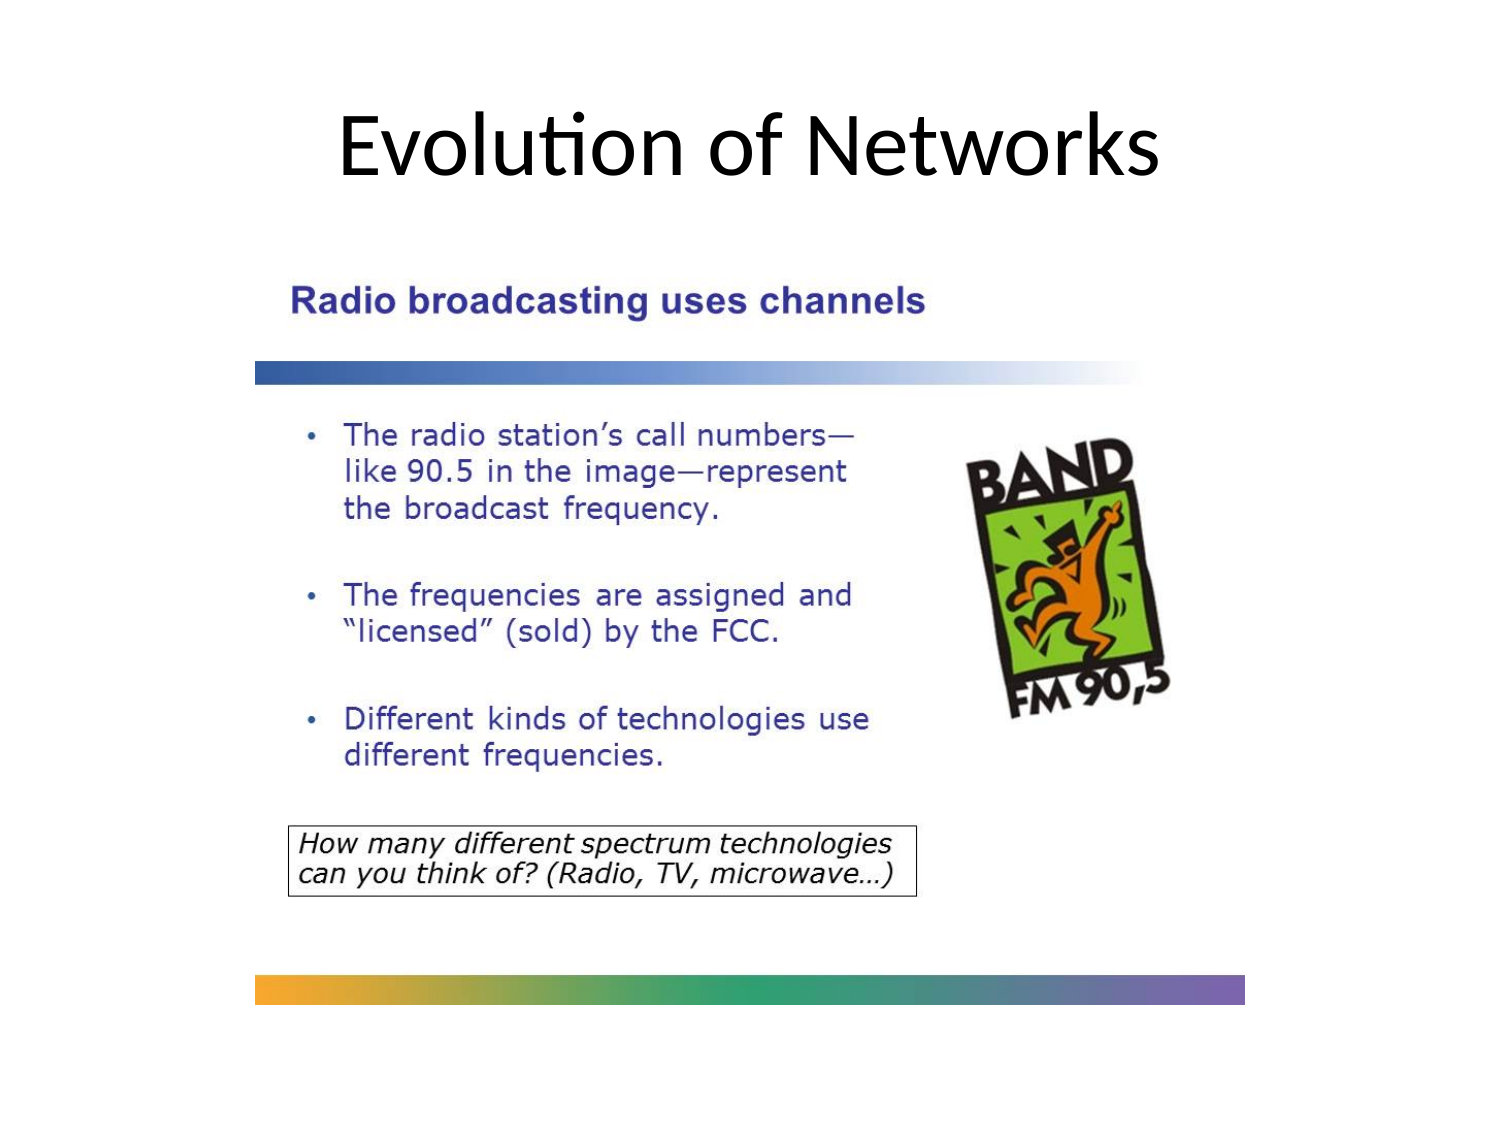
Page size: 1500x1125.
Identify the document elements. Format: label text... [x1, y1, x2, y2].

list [254, 262, 1246, 1006]
title Evolution of Networks [75, 45, 1425, 233]
